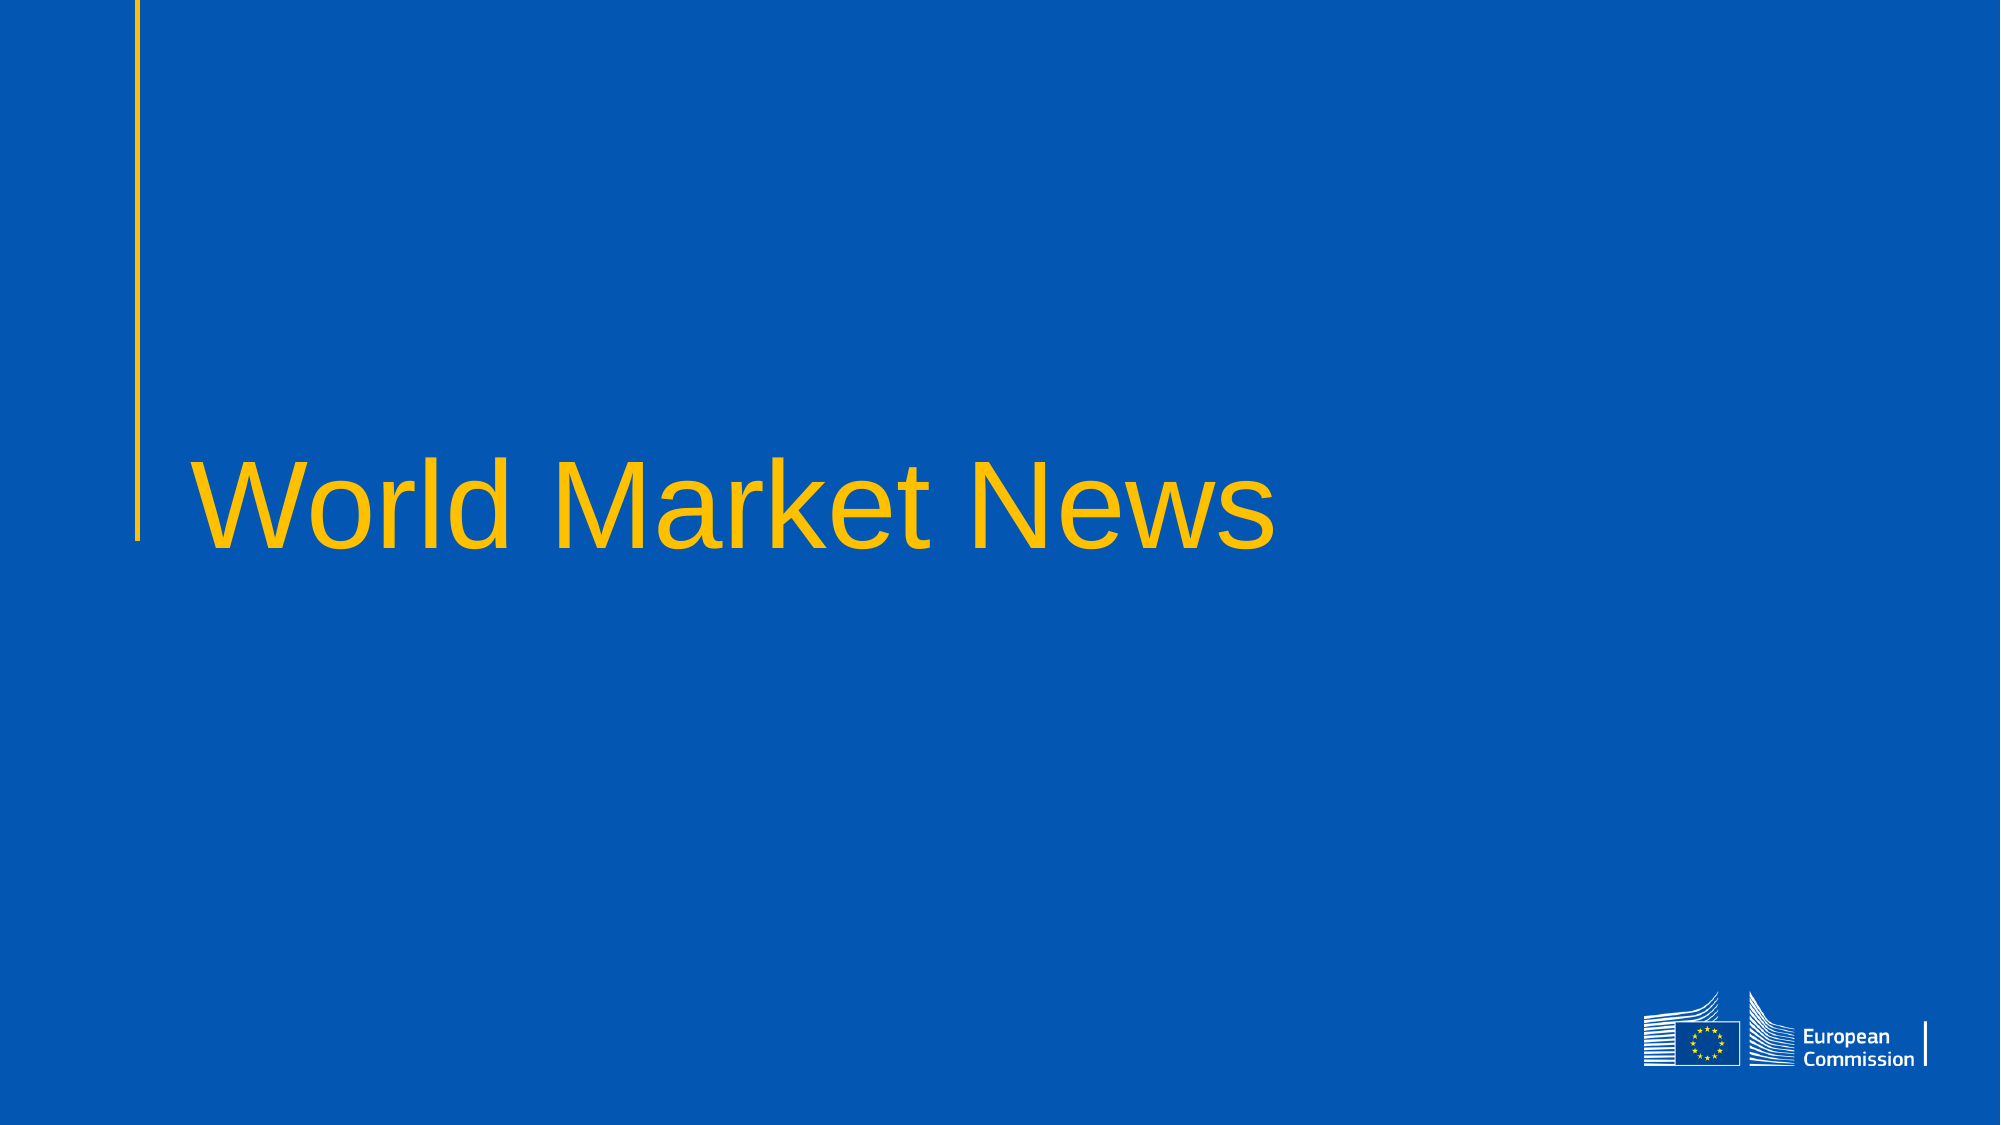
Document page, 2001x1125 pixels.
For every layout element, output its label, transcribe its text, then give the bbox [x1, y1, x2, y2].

picture [1644, 991, 1927, 1066]
title World Market News [175, 184, 1927, 576]
